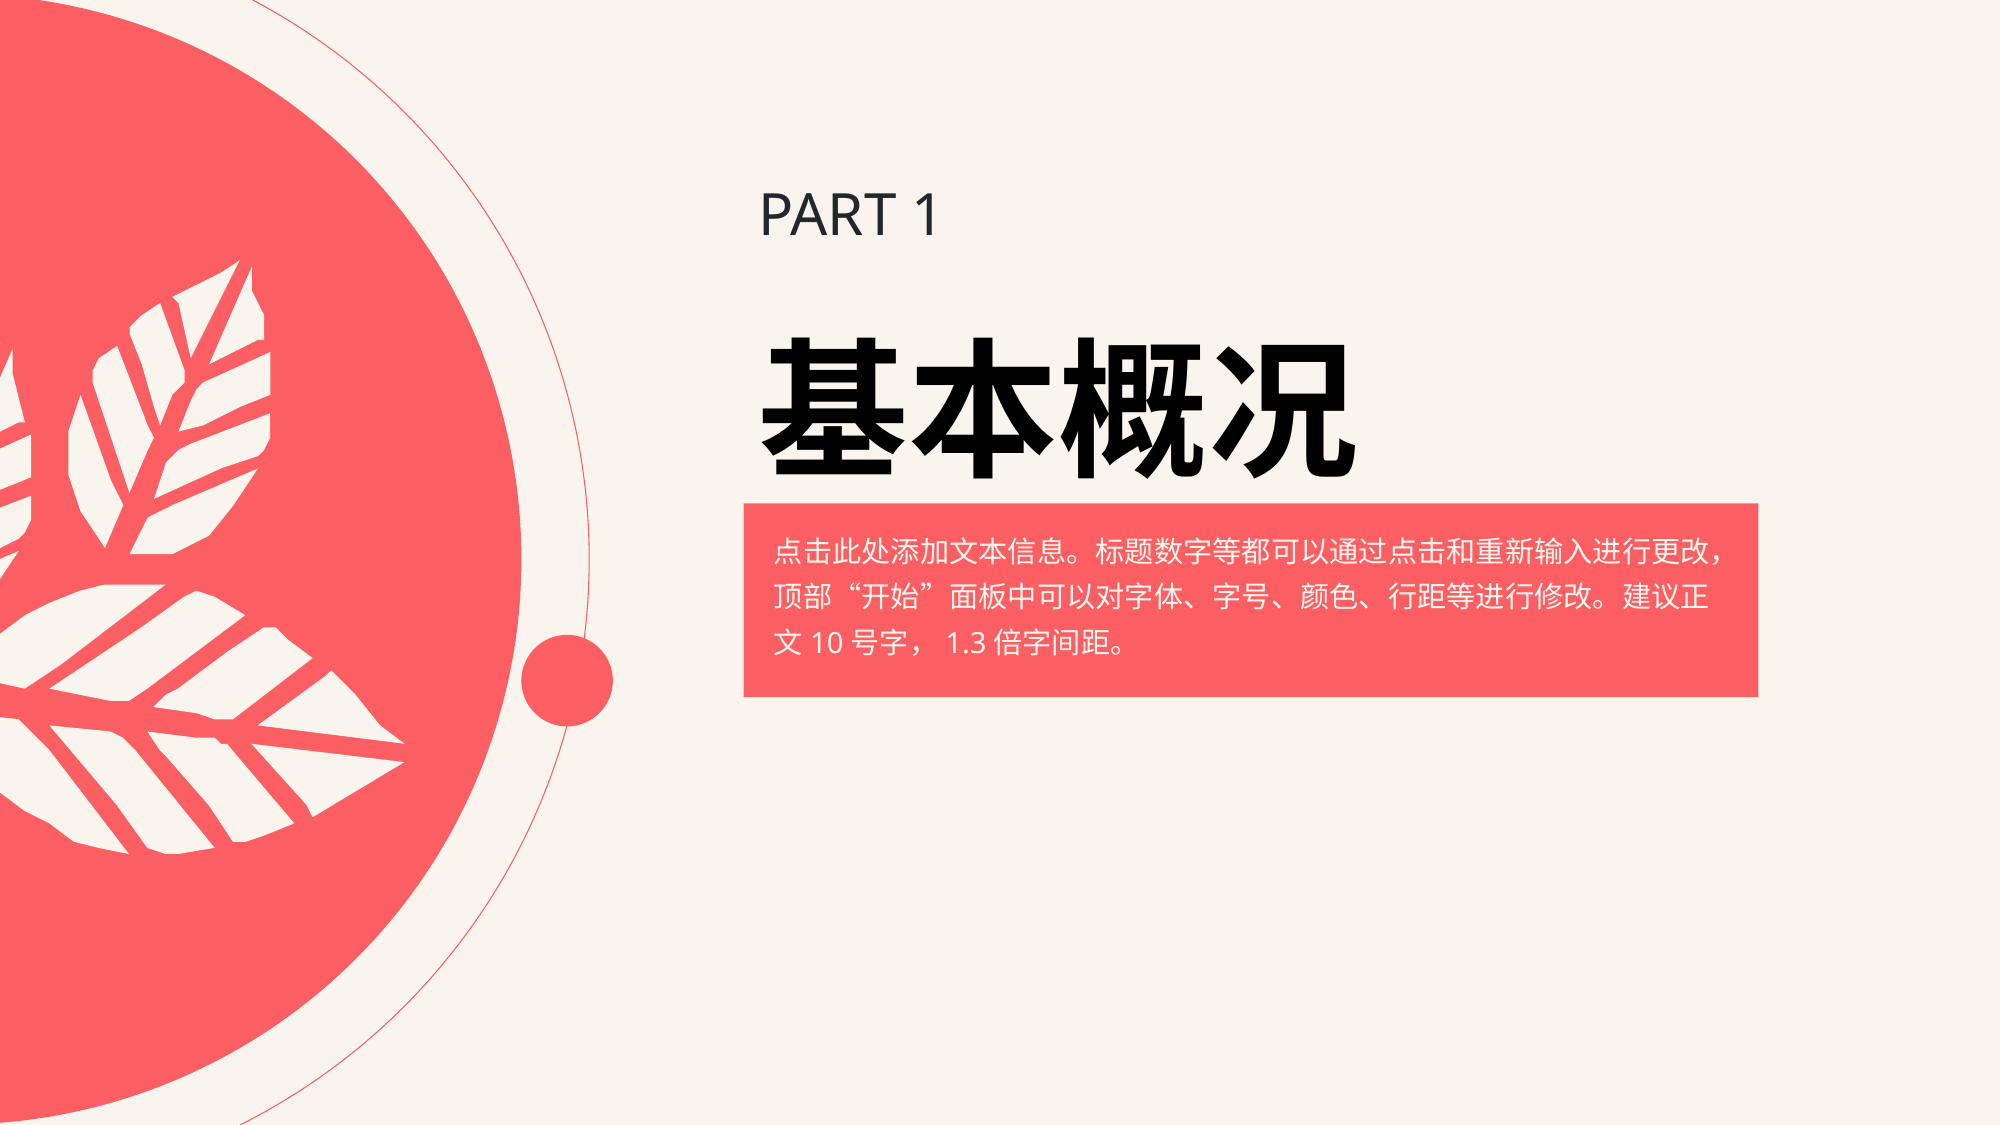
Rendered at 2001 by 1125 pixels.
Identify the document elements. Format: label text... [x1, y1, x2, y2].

text_box [0, 0, 590, 1125]
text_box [0, 260, 405, 854]
text_box [520, 634, 614, 727]
text_box [0, 0, 522, 1124]
list 点击此处添加文本信息。标题数字等都可以通过点击和重新输入进行更改，顶部“开始”面板中可以对字体、字号、颜色、行距等进行修改。建议正文10号字，1.3倍字间距。 [759, 515, 1737, 685]
list PART 1 [743, 145, 1129, 257]
list 基本概况 [743, 288, 1759, 469]
